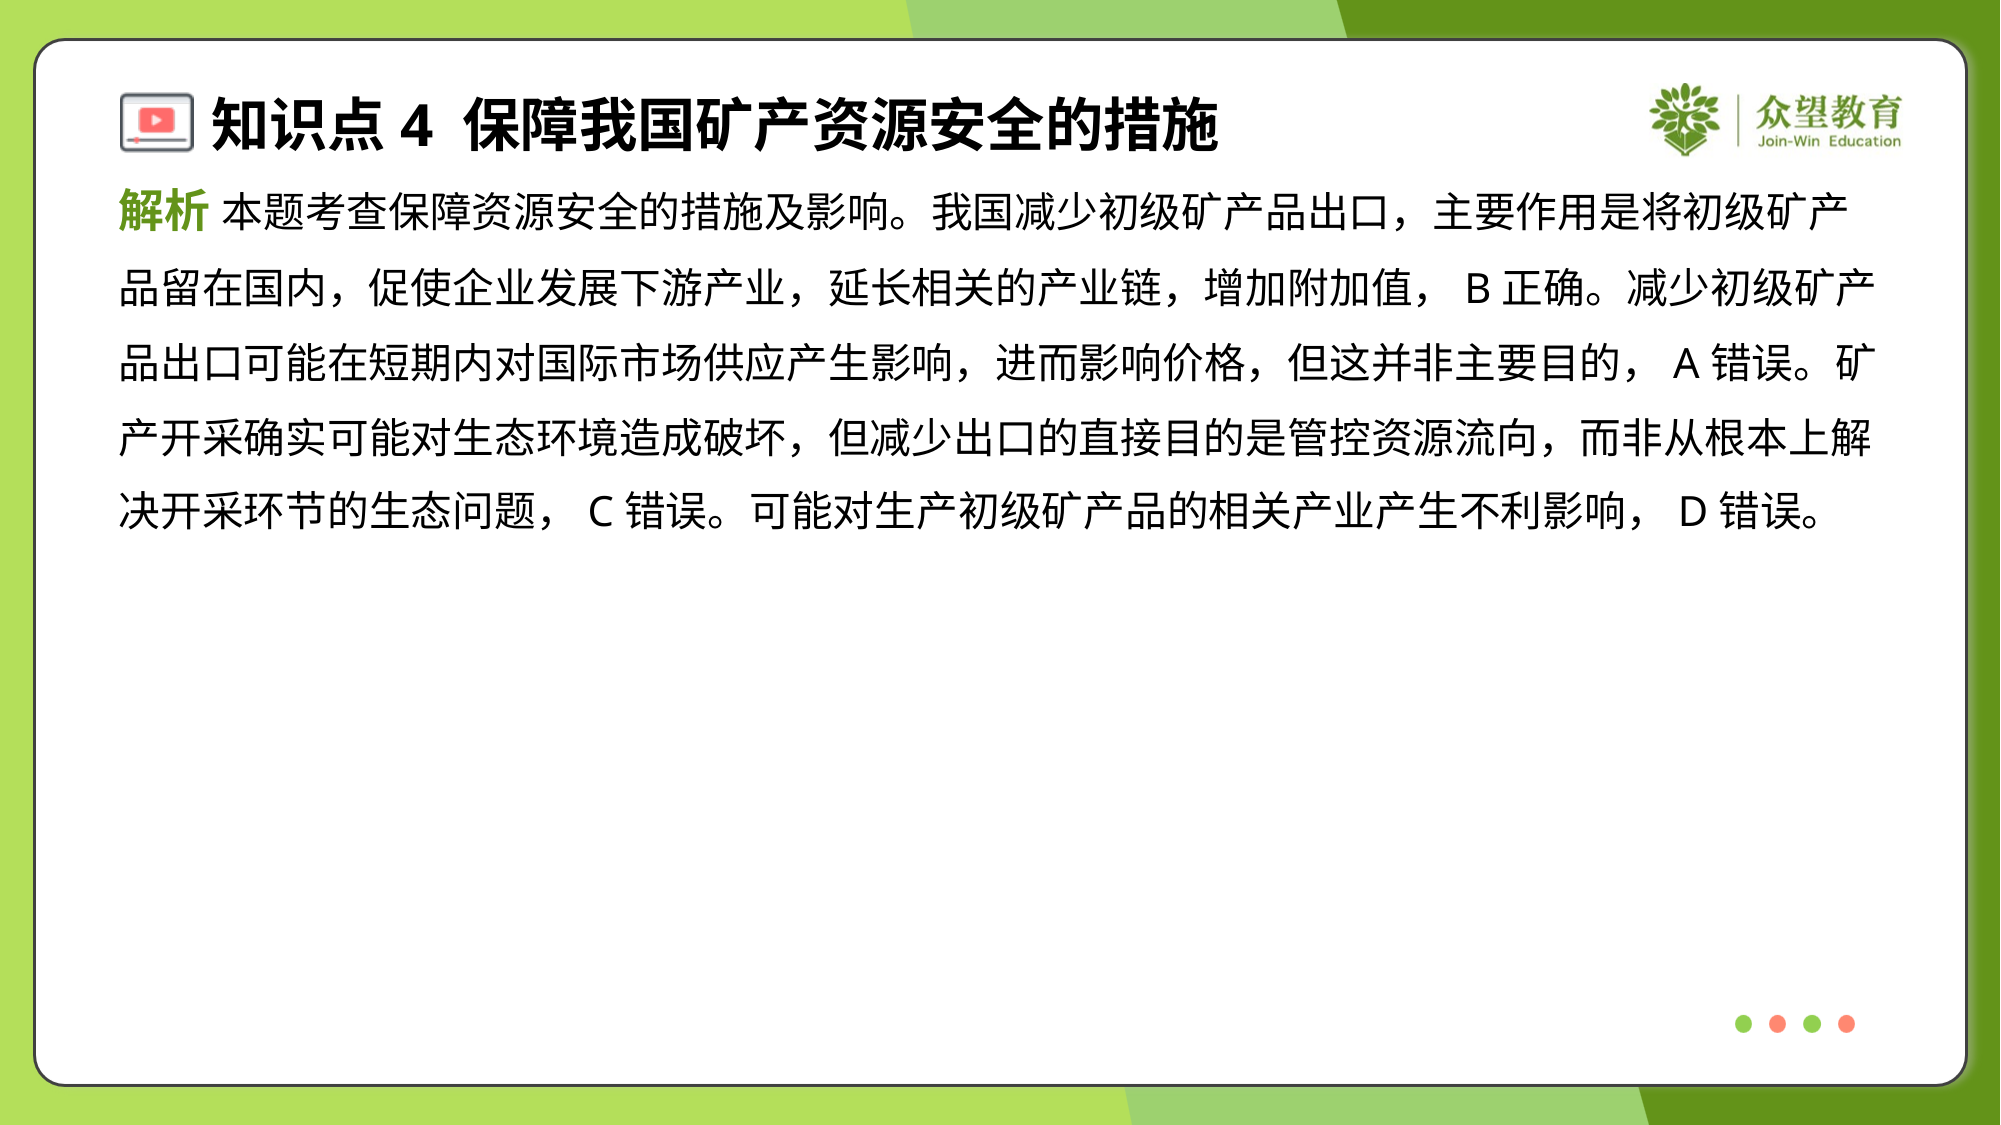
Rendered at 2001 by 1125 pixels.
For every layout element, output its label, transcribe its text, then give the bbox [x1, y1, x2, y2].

text_box 解析 本题考查保障资源安全的措施及影响。我国减少初级矿产品出口，主要作用是将初级矿产 品留在国内，促使企业发展下游产业，延长相关的产业链，增加附加值，B正确。减少初级矿产 品出口可能在短期内对国际市场供应产生影响，进而影响价格，但这并非主要目的，A错误。矿 产开采确实可能对生态环境造成破坏，但减少出口的直接目的是管控资源流向，而非从根本上解 决开采环节的生态问题，C错误。可能对生产初级矿产品的相关产业产生不利影响，D错误。 [118, 159, 1883, 527]
picture [0, 0, 2000, 1125]
